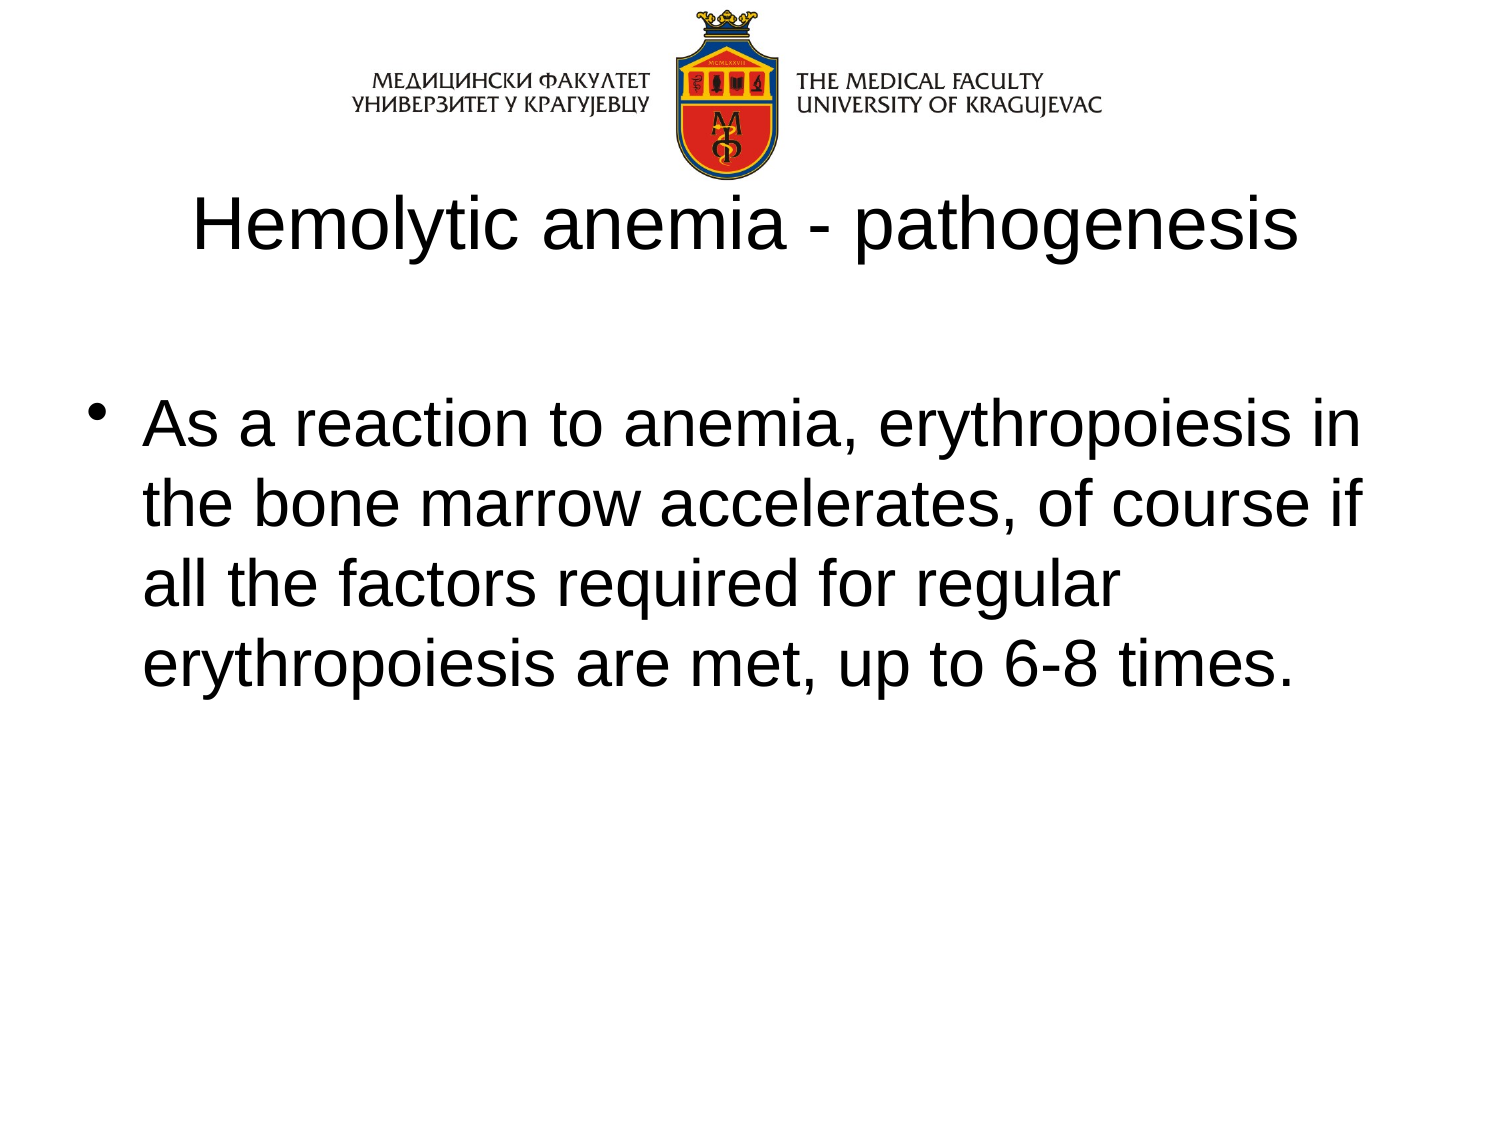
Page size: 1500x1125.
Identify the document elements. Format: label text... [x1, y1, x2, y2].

picture [328, 0, 1125, 172]
list As a reaction to anemia, erythropoiesis in the bone marrow accelerates, of course if all the factors required for regular erythropoiesis are met, up to 6-8 times. [71, 278, 1422, 1071]
title Hemolytic anemia - pathogenesis [71, 172, 1422, 266]
